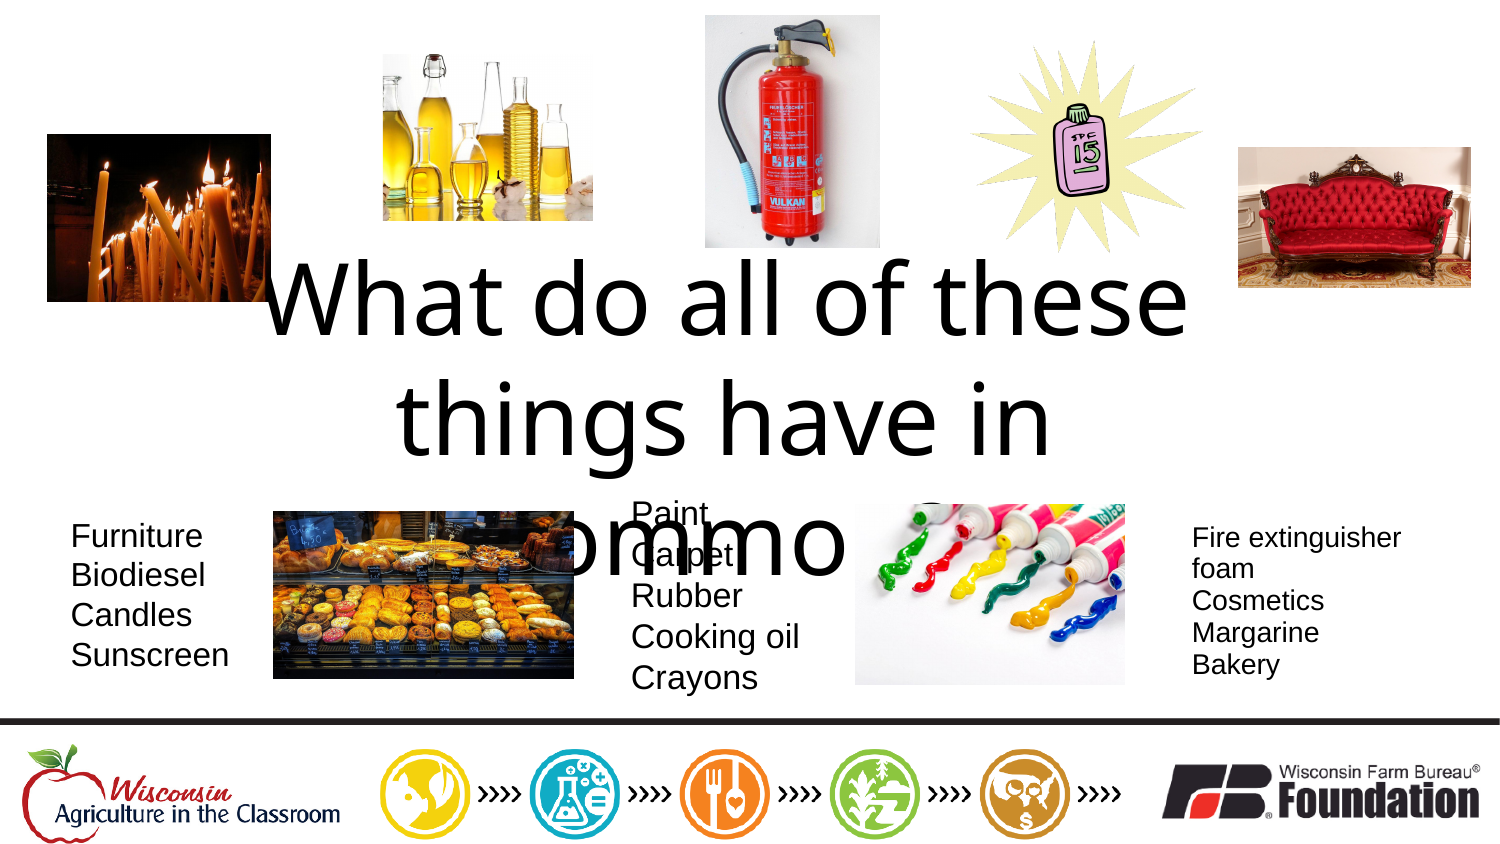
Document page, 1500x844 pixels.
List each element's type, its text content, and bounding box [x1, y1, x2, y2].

picture [273, 510, 575, 679]
picture [47, 133, 271, 302]
picture [0, 718, 1500, 844]
picture [970, 30, 1204, 264]
text_box Paint Carpet Rubber Cooking oil Crayons [615, 475, 885, 712]
text_box Furniture Biodiesel Candles Sunscreen [55, 498, 263, 689]
picture [1237, 147, 1471, 288]
picture [382, 42, 616, 222]
picture [855, 504, 1125, 685]
title Fire extinguisher foam Cosmetics Margarine Bakery [1176, 504, 1446, 697]
picture [705, 15, 881, 249]
text_box What do all of these things have in common? [171, 220, 1278, 537]
